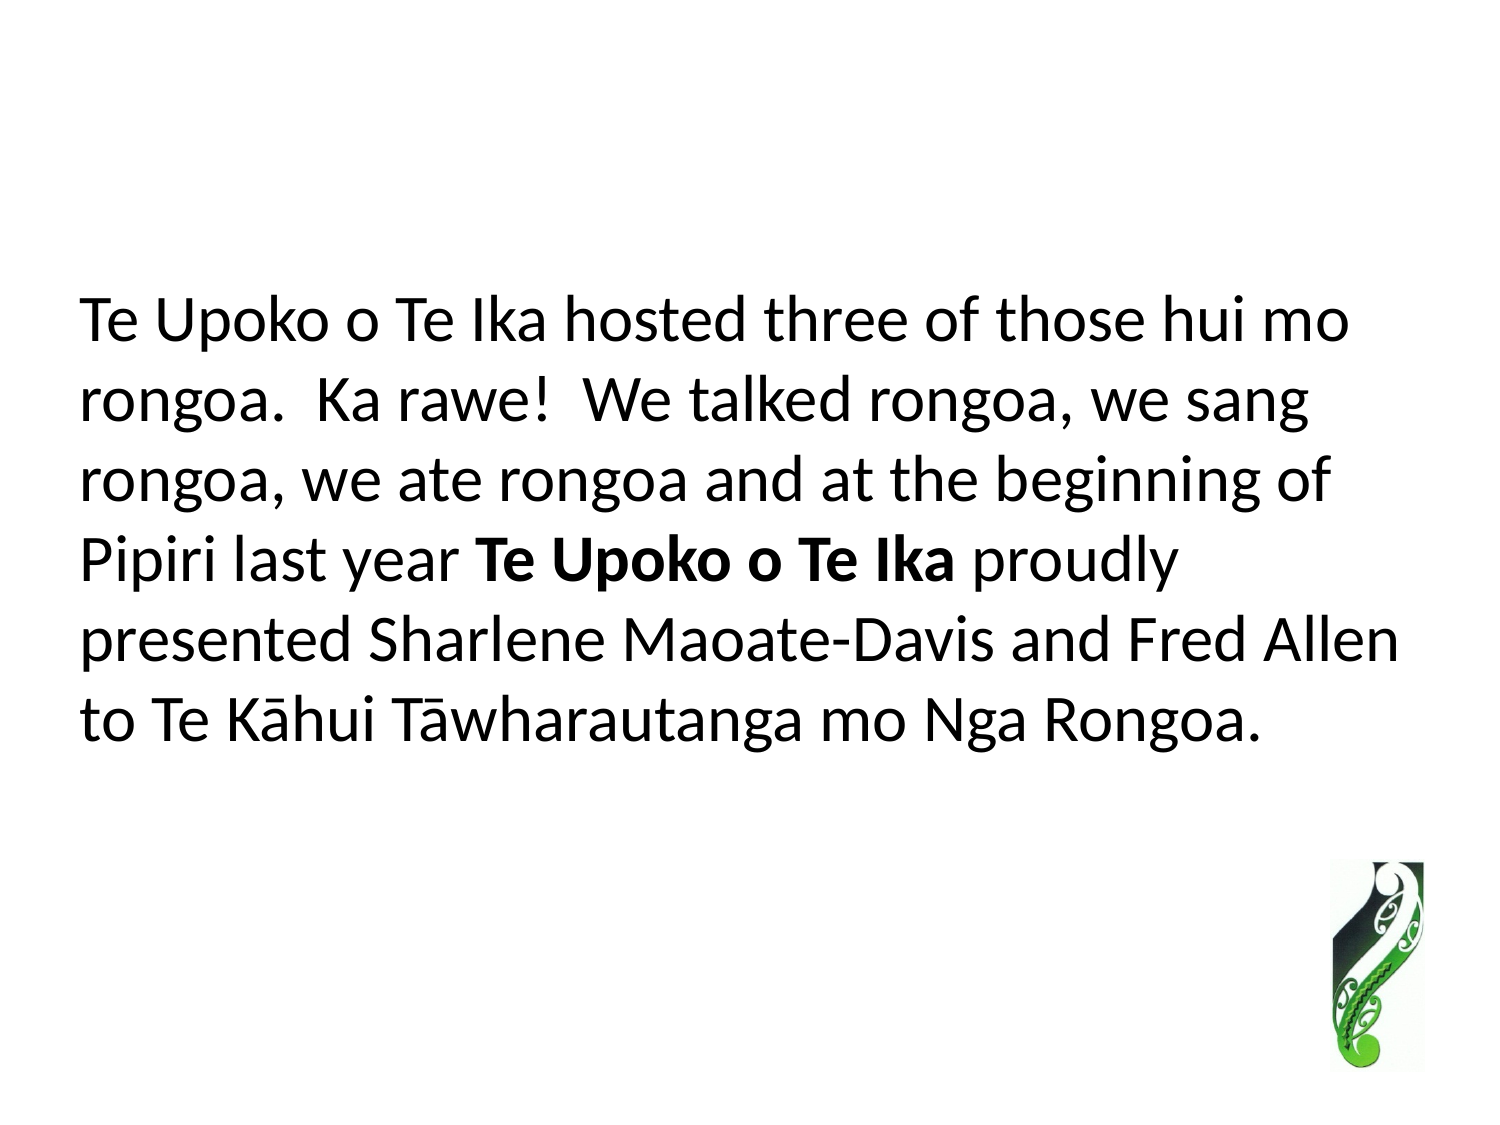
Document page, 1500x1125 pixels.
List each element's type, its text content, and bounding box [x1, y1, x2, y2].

text_box Te Upoko o Te Ika hosted three of those hui mo rongoa. Ka rawe! We talked rongoa, we sang rongoa, we ate rongoa and at the beginning of Pipiri last year Te Upoko o Te Ika proudly presented Sharlene Maoate-Davis and Fred Allen to Te Kāhui Tāwharautanga mo Nga Rongoa. [64, 267, 1436, 762]
picture [1330, 859, 1426, 1073]
